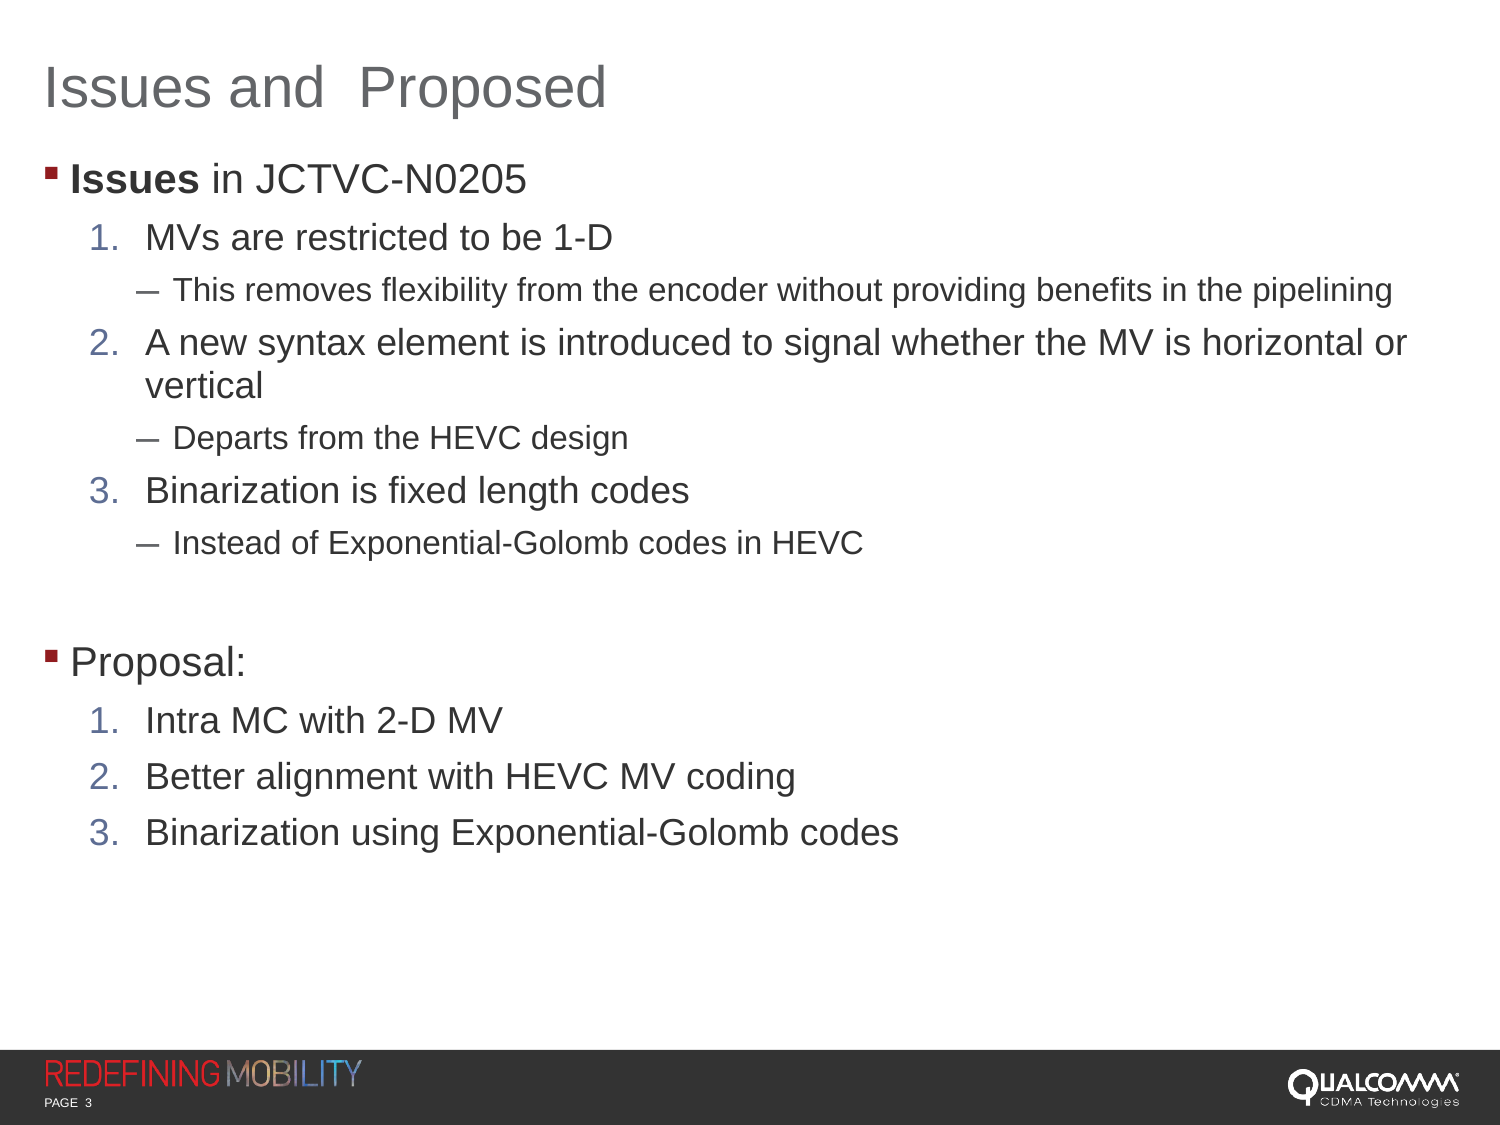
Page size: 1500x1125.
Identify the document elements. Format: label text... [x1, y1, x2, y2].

title Issues and Proposed [28, 44, 1462, 138]
picture [30, 1048, 372, 1099]
list Issues in JCTVC-N0205 MVs are restricted to be 1-D This removes flexibility from the encoder without providing benefits in the pipelining A new syntax element is introduced to signal whether the MV is horizontal or vertical Departs from the HEVC design Binarization is fixed length codes Instead of Exponential-Golomb codes in HEVC Proposal: Intra MC with 2-D MV Better alignment with HEVC MV coding Binarization using Exponential-Golomb codes [26, 148, 1457, 1021]
picture [1278, 1058, 1478, 1114]
